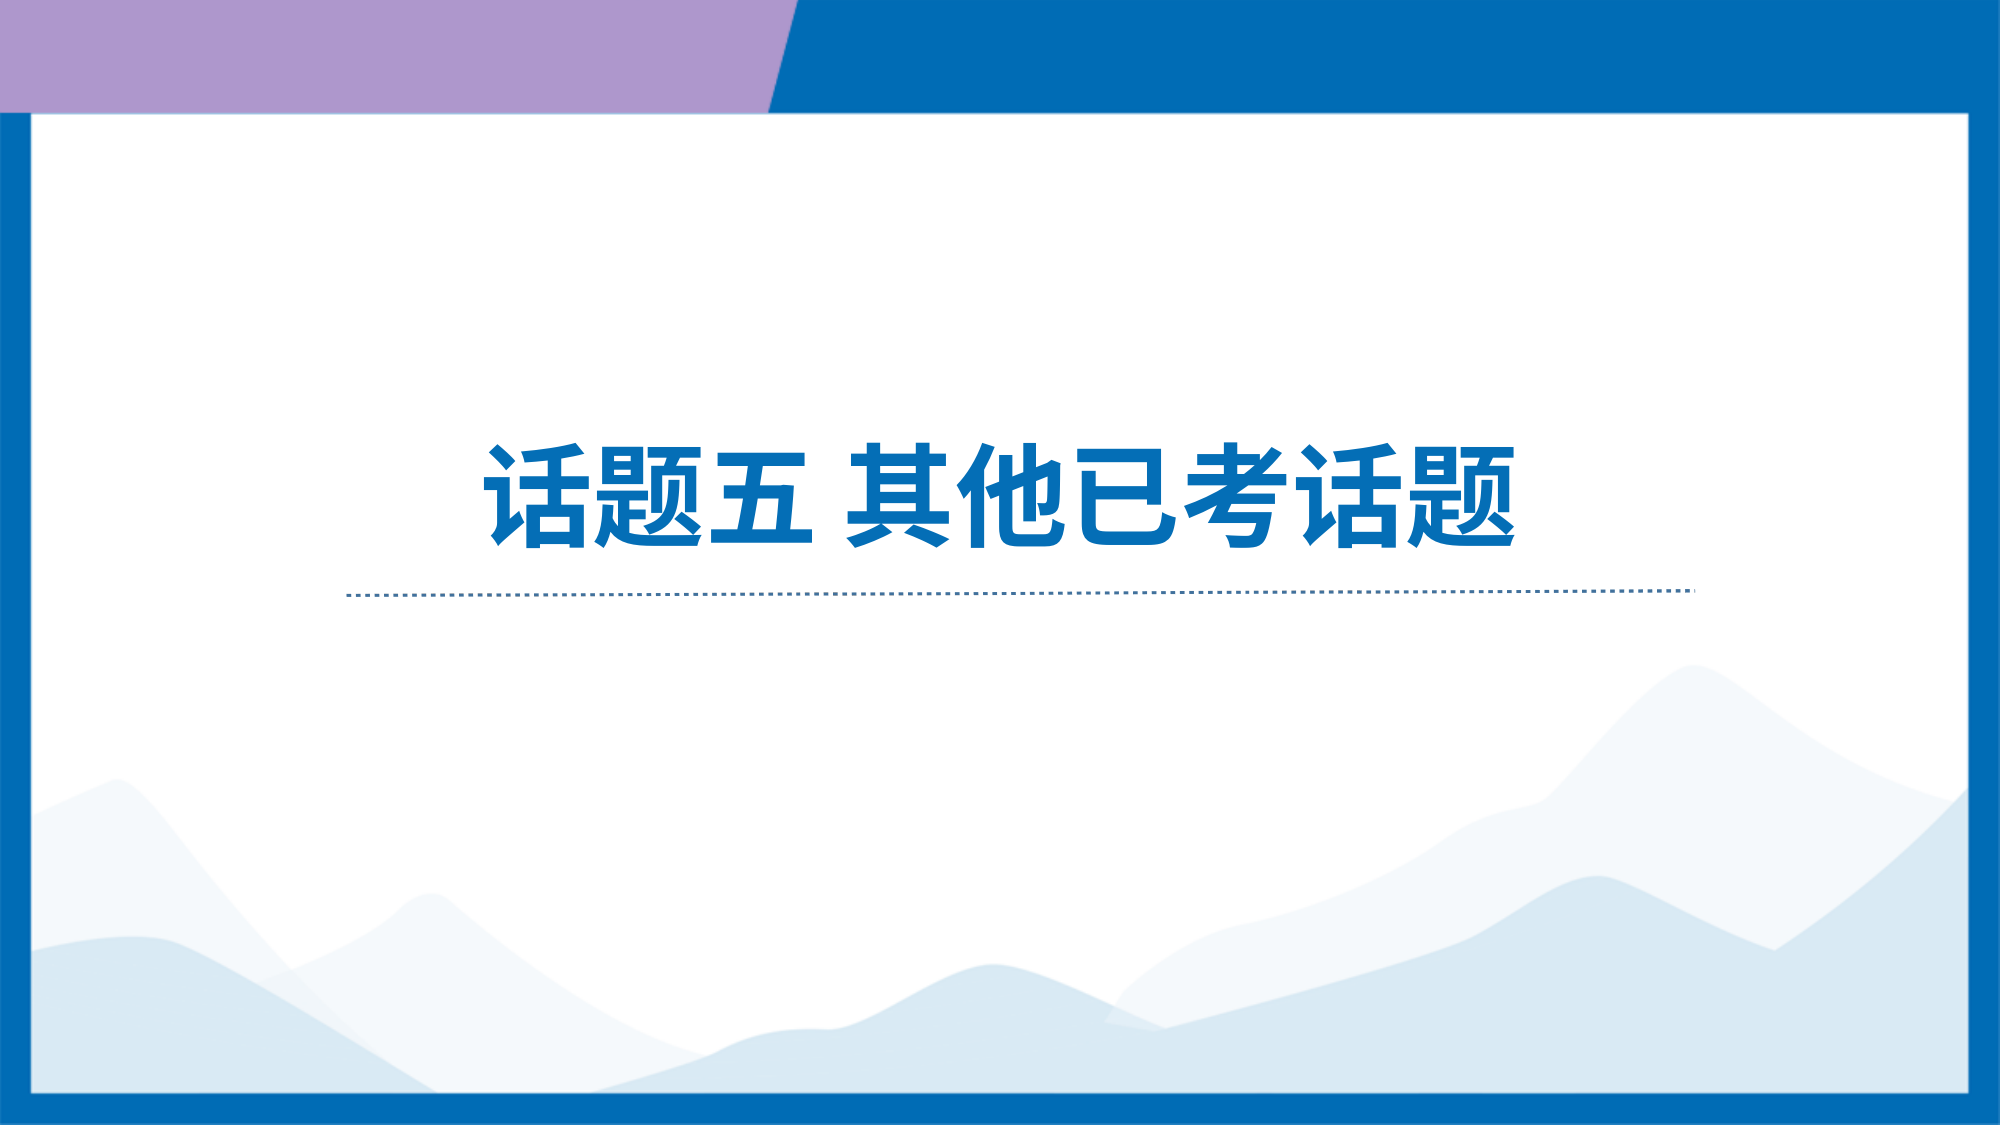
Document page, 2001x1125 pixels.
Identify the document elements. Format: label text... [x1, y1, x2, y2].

picture [0, 0, 2000, 1125]
text_box 话题五 其他已考话题 [35, 408, 1962, 561]
